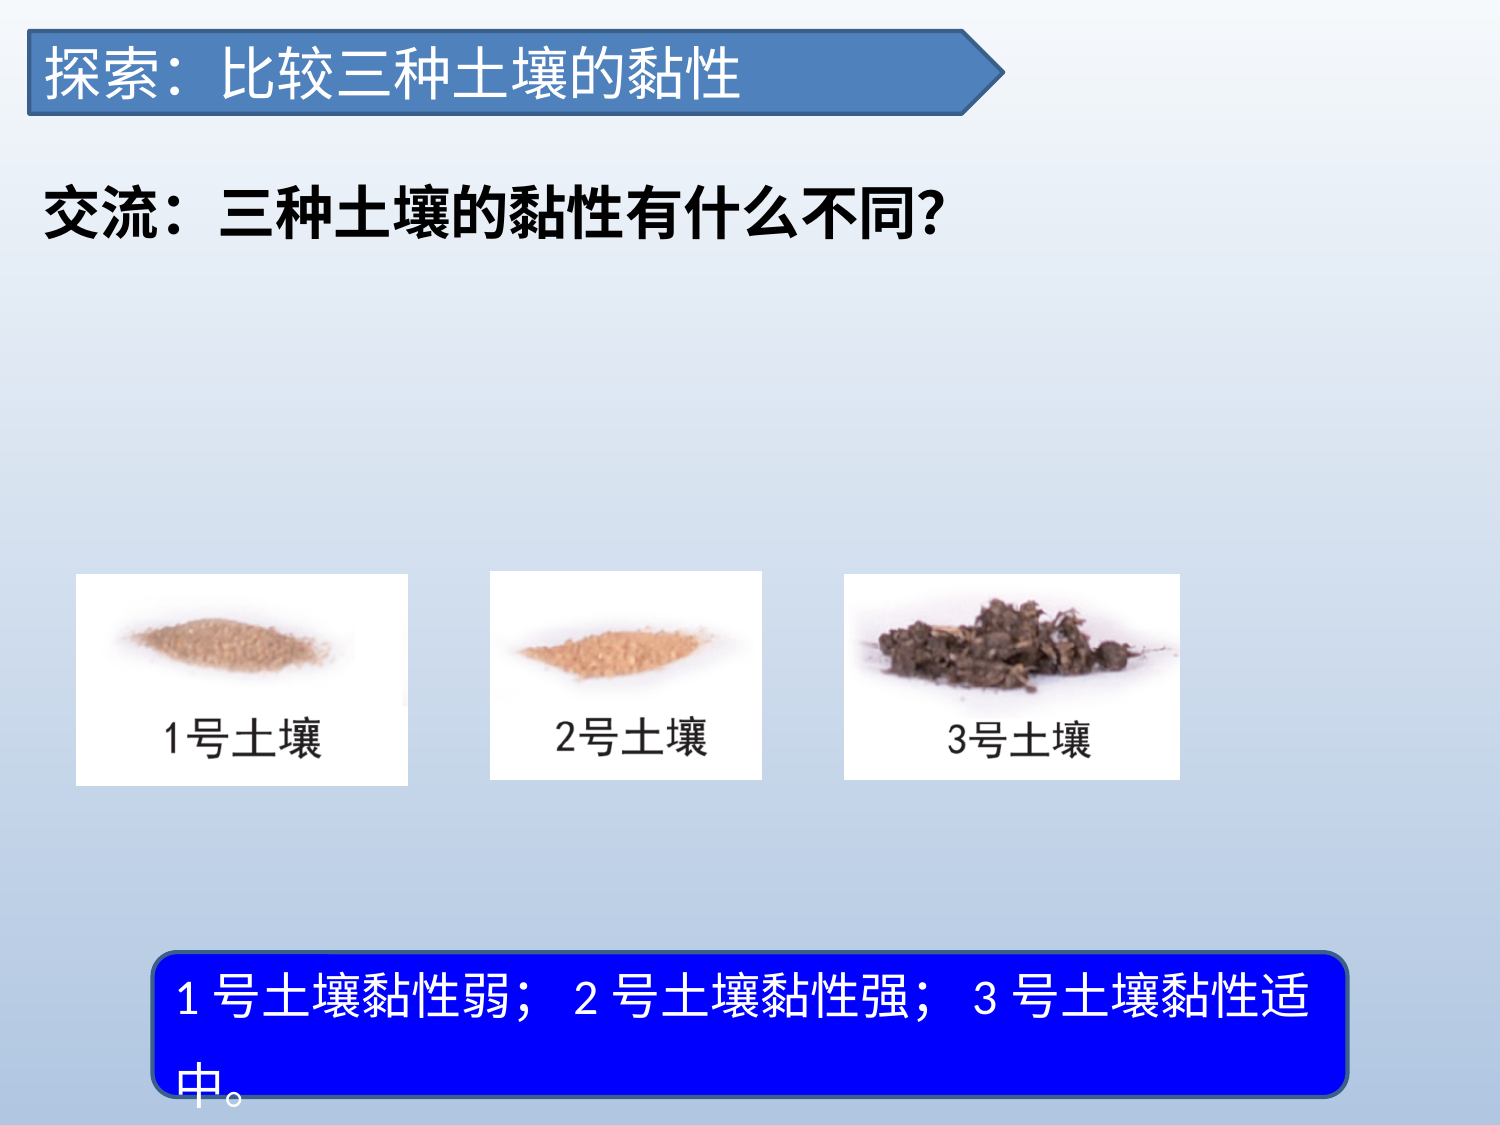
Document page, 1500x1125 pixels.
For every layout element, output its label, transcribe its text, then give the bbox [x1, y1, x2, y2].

text_box 探索：比较三种土壤的黏性 [27, 28, 1006, 116]
text_box 交流：三种土壤的黏性有什么不同？ [27, 133, 1041, 254]
text_box 1号土壤黏性弱；2号土壤黏性强；3号土壤黏性适中。 [150, 950, 1350, 1100]
picture [489, 571, 762, 780]
picture [844, 573, 1181, 780]
picture [76, 573, 408, 786]
